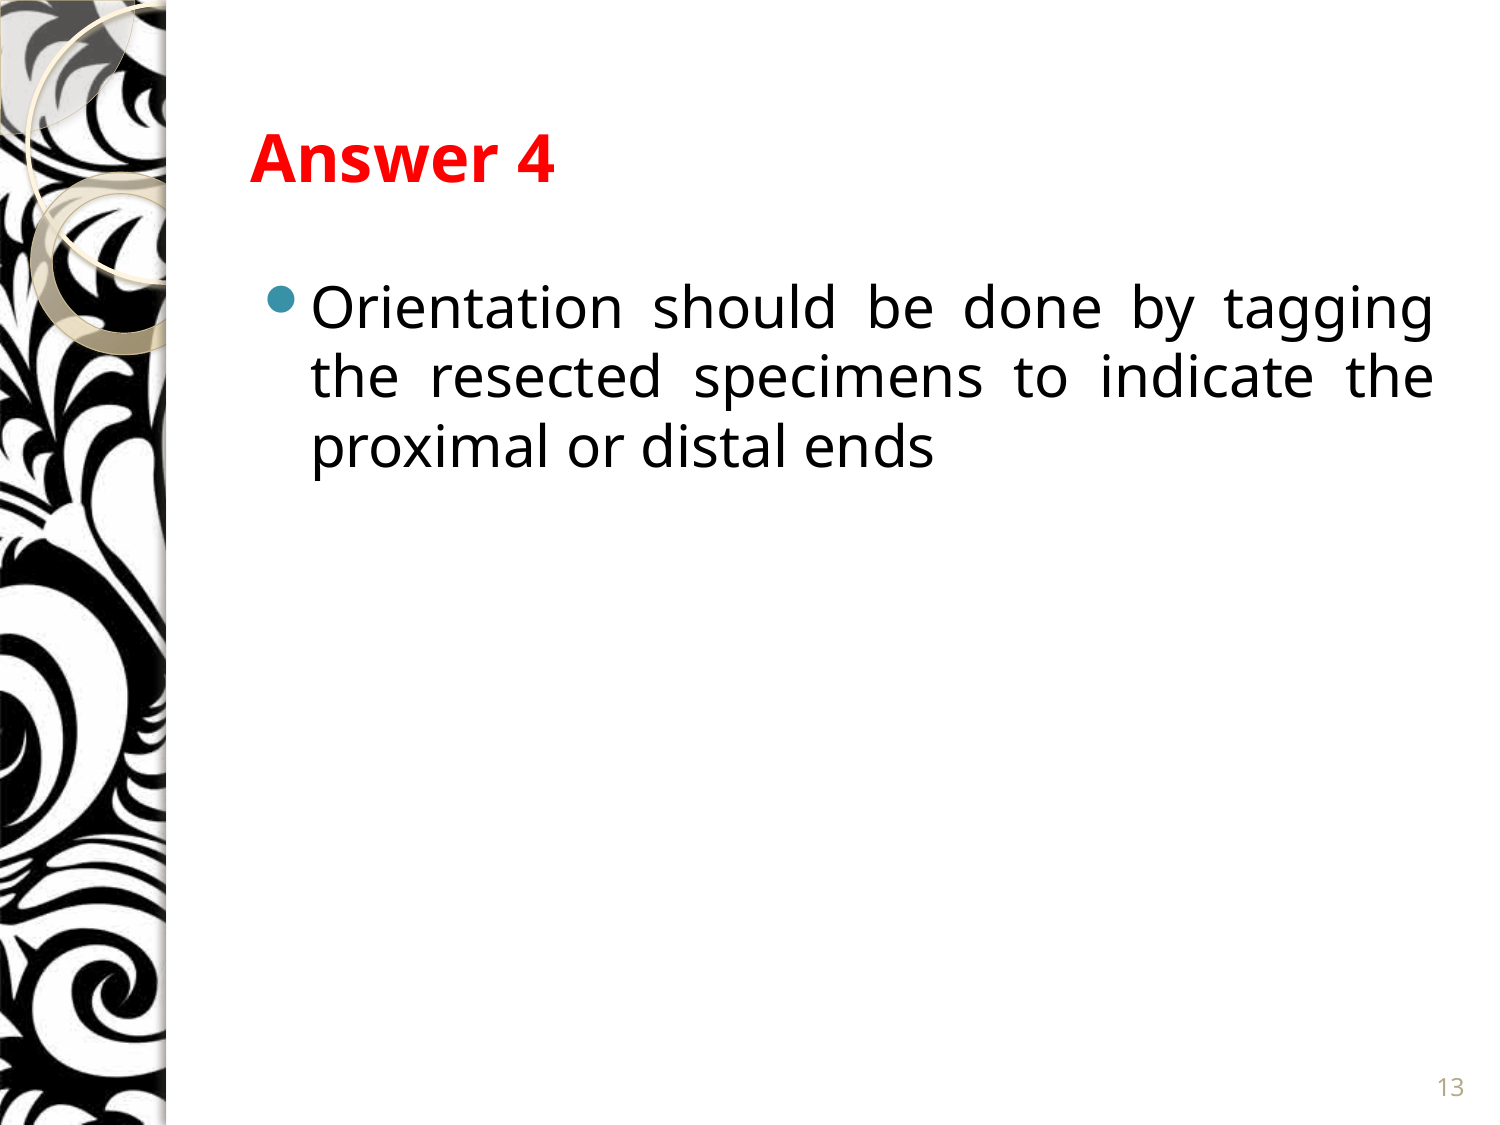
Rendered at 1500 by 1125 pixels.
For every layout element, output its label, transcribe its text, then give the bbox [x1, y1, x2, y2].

picture [53, 241, 160, 332]
title Answer 4 [235, 62, 1466, 250]
picture [62, 195, 160, 280]
slide_number 13 [1413, 1034, 1488, 1113]
picture [0, 134, 166, 1125]
picture [32, 13, 160, 207]
list Orientation should be done by tagging the resected specimens to indicate the proximal or distal ends [235, 262, 1450, 1050]
picture [136, 0, 164, 4]
